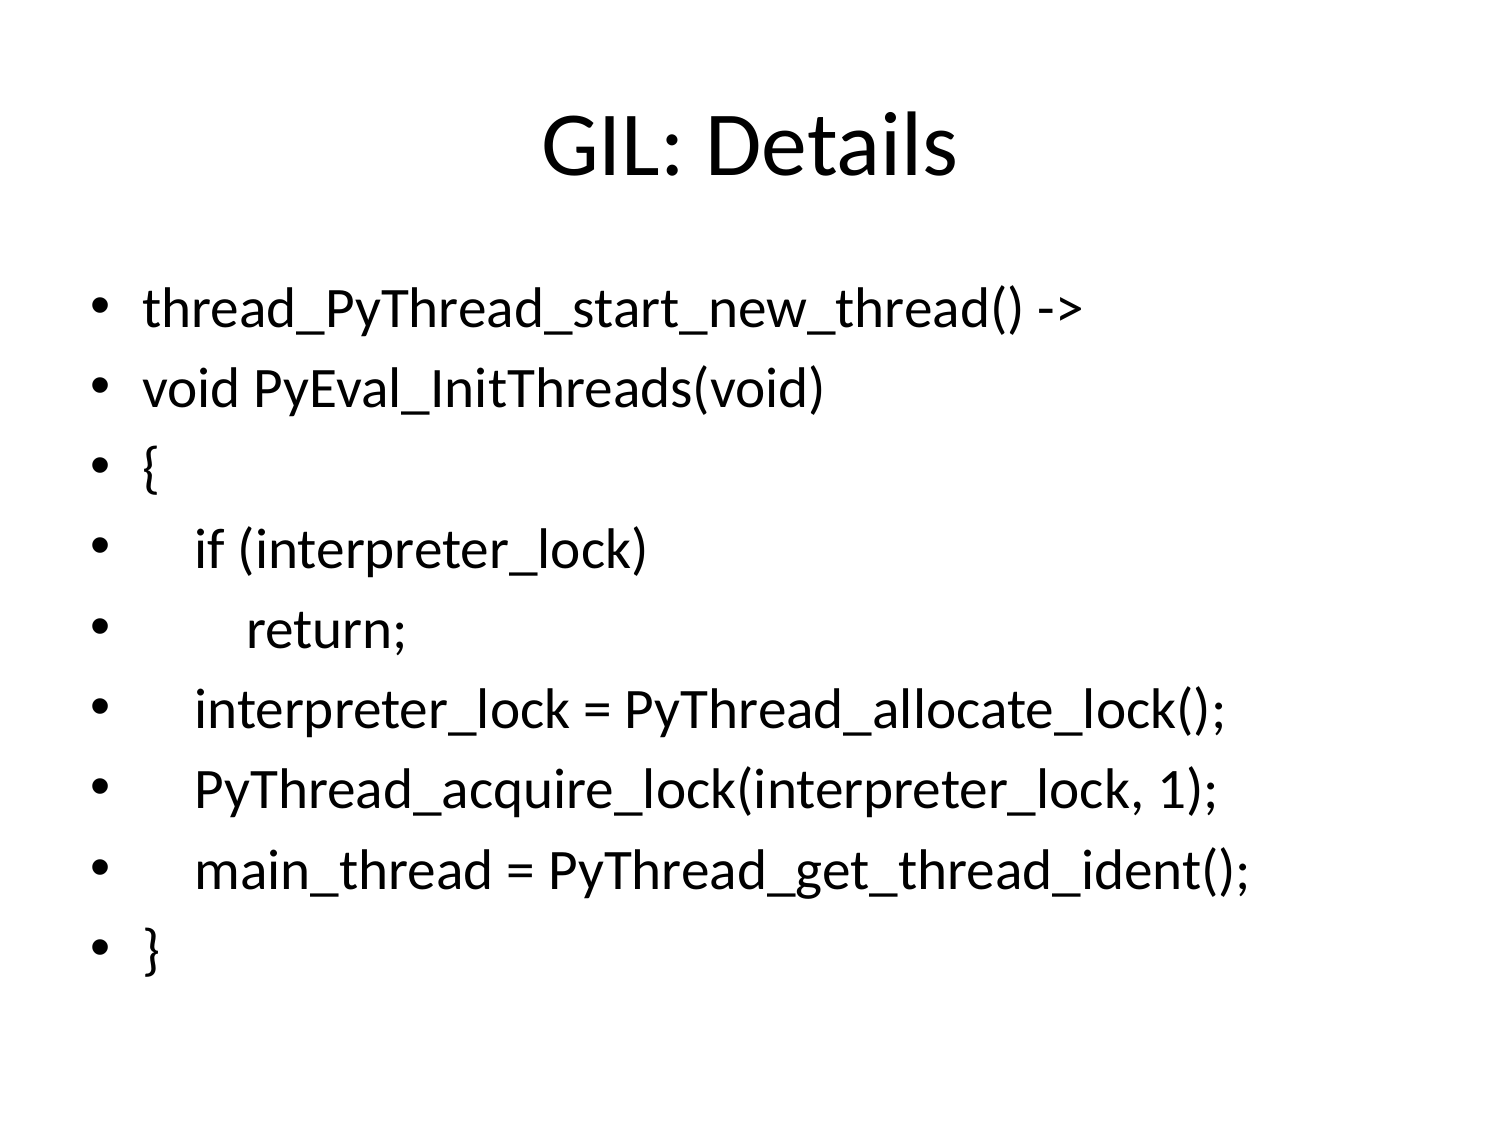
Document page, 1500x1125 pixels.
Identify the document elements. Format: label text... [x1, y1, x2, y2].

title GIL: Details [75, 45, 1425, 233]
list thread_PyThread_start_new_thread() -> void PyEval_InitThreads(void) { if (interpreter_lock) return; interpreter_lock = PyThread_allocate_lock(); PyThread_acquire_lock(interpreter_lock, 1); main_thread = PyThread_get_thread_ident(); } [75, 262, 1425, 1005]
